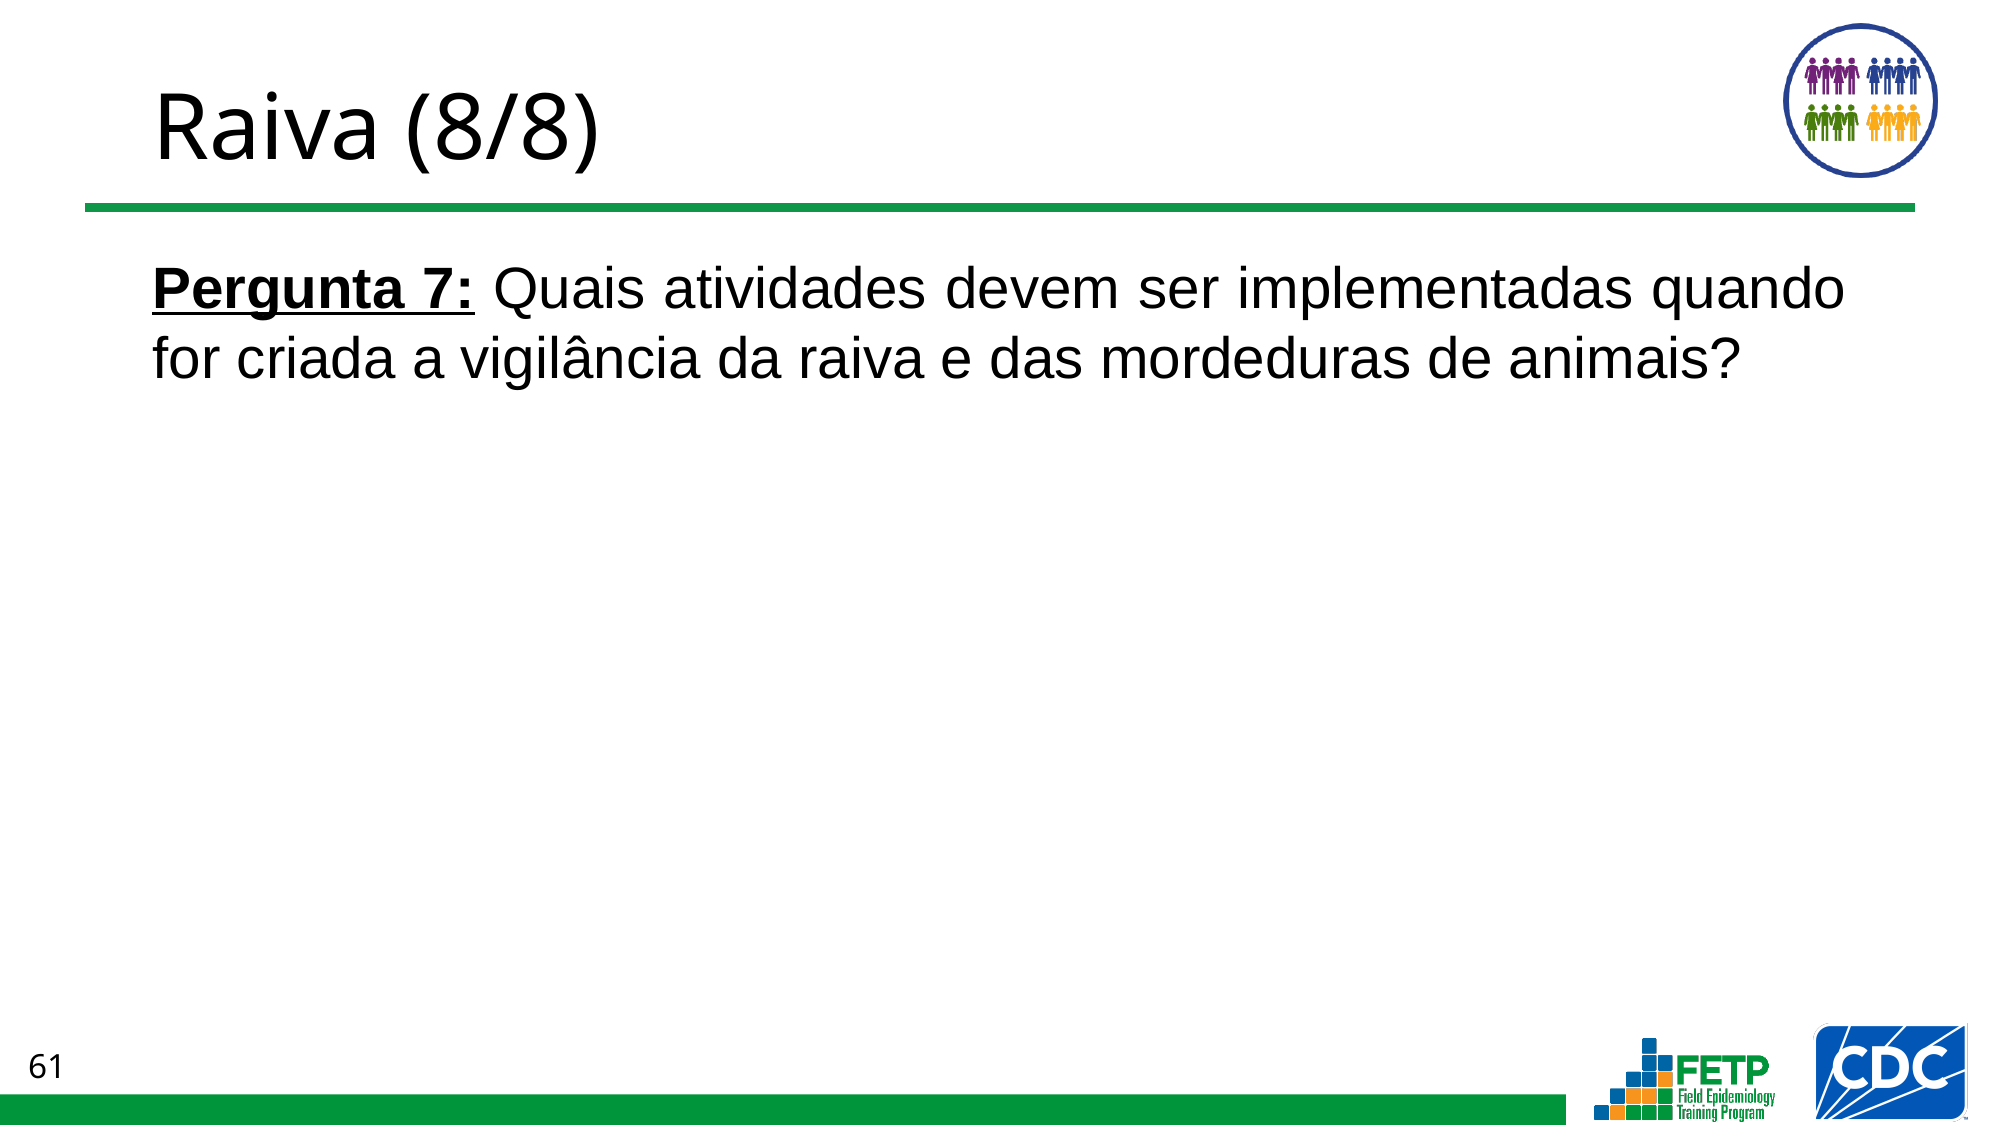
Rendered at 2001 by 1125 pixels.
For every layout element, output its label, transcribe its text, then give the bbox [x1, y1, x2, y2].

title Raiva (8/8) [137, 73, 1738, 205]
picture [1813, 1023, 1968, 1122]
picture [1594, 1038, 1775, 1122]
picture [1783, 23, 1938, 178]
list Pergunta 7: Quais atividades devem ser implementadas quando for criada a vigilância da raiva e das mordeduras de animais? [137, 242, 1863, 1004]
